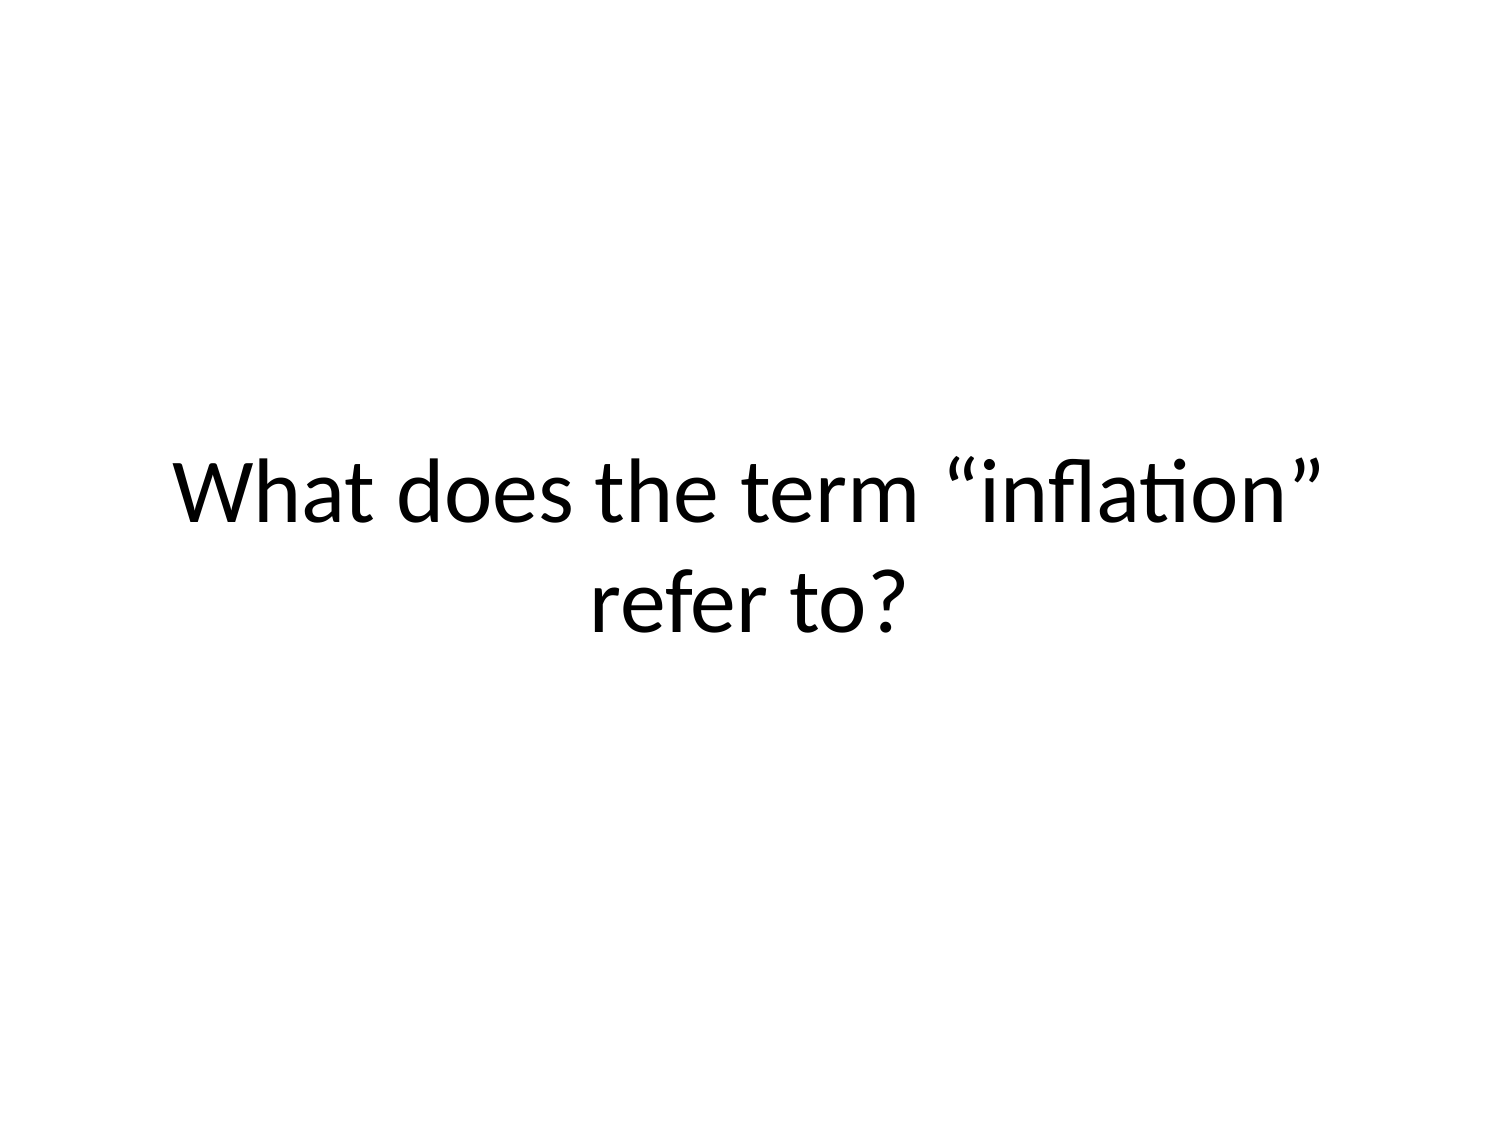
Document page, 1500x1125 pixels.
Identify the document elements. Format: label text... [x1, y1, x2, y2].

title What does the term “inflation” refer to? [74, 44, 1426, 1038]
